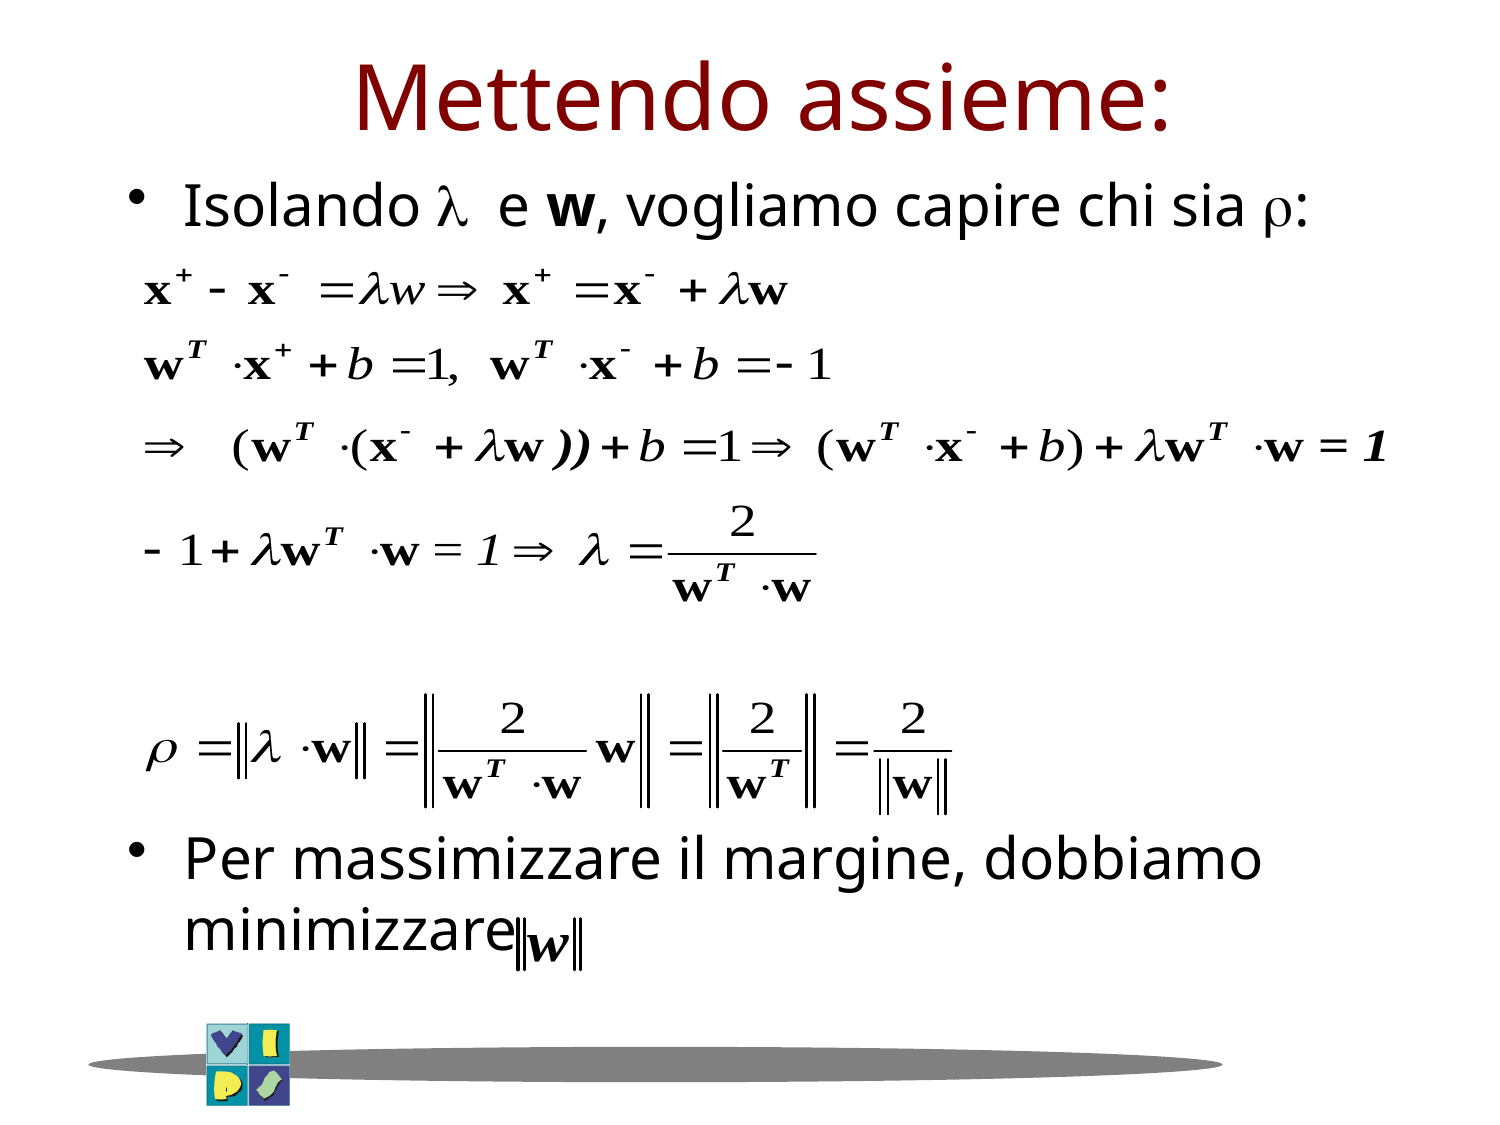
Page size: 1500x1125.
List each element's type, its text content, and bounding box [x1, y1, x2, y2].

list Isolando l e w, vogliamo capire chi sia r: Per massimizzare il margine, dobbiamo minimizzare [112, 160, 1388, 999]
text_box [511, 915, 587, 979]
title Mettendo assieme: [125, 0, 1400, 188]
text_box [135, 255, 1399, 823]
picture [206, 1023, 290, 1106]
